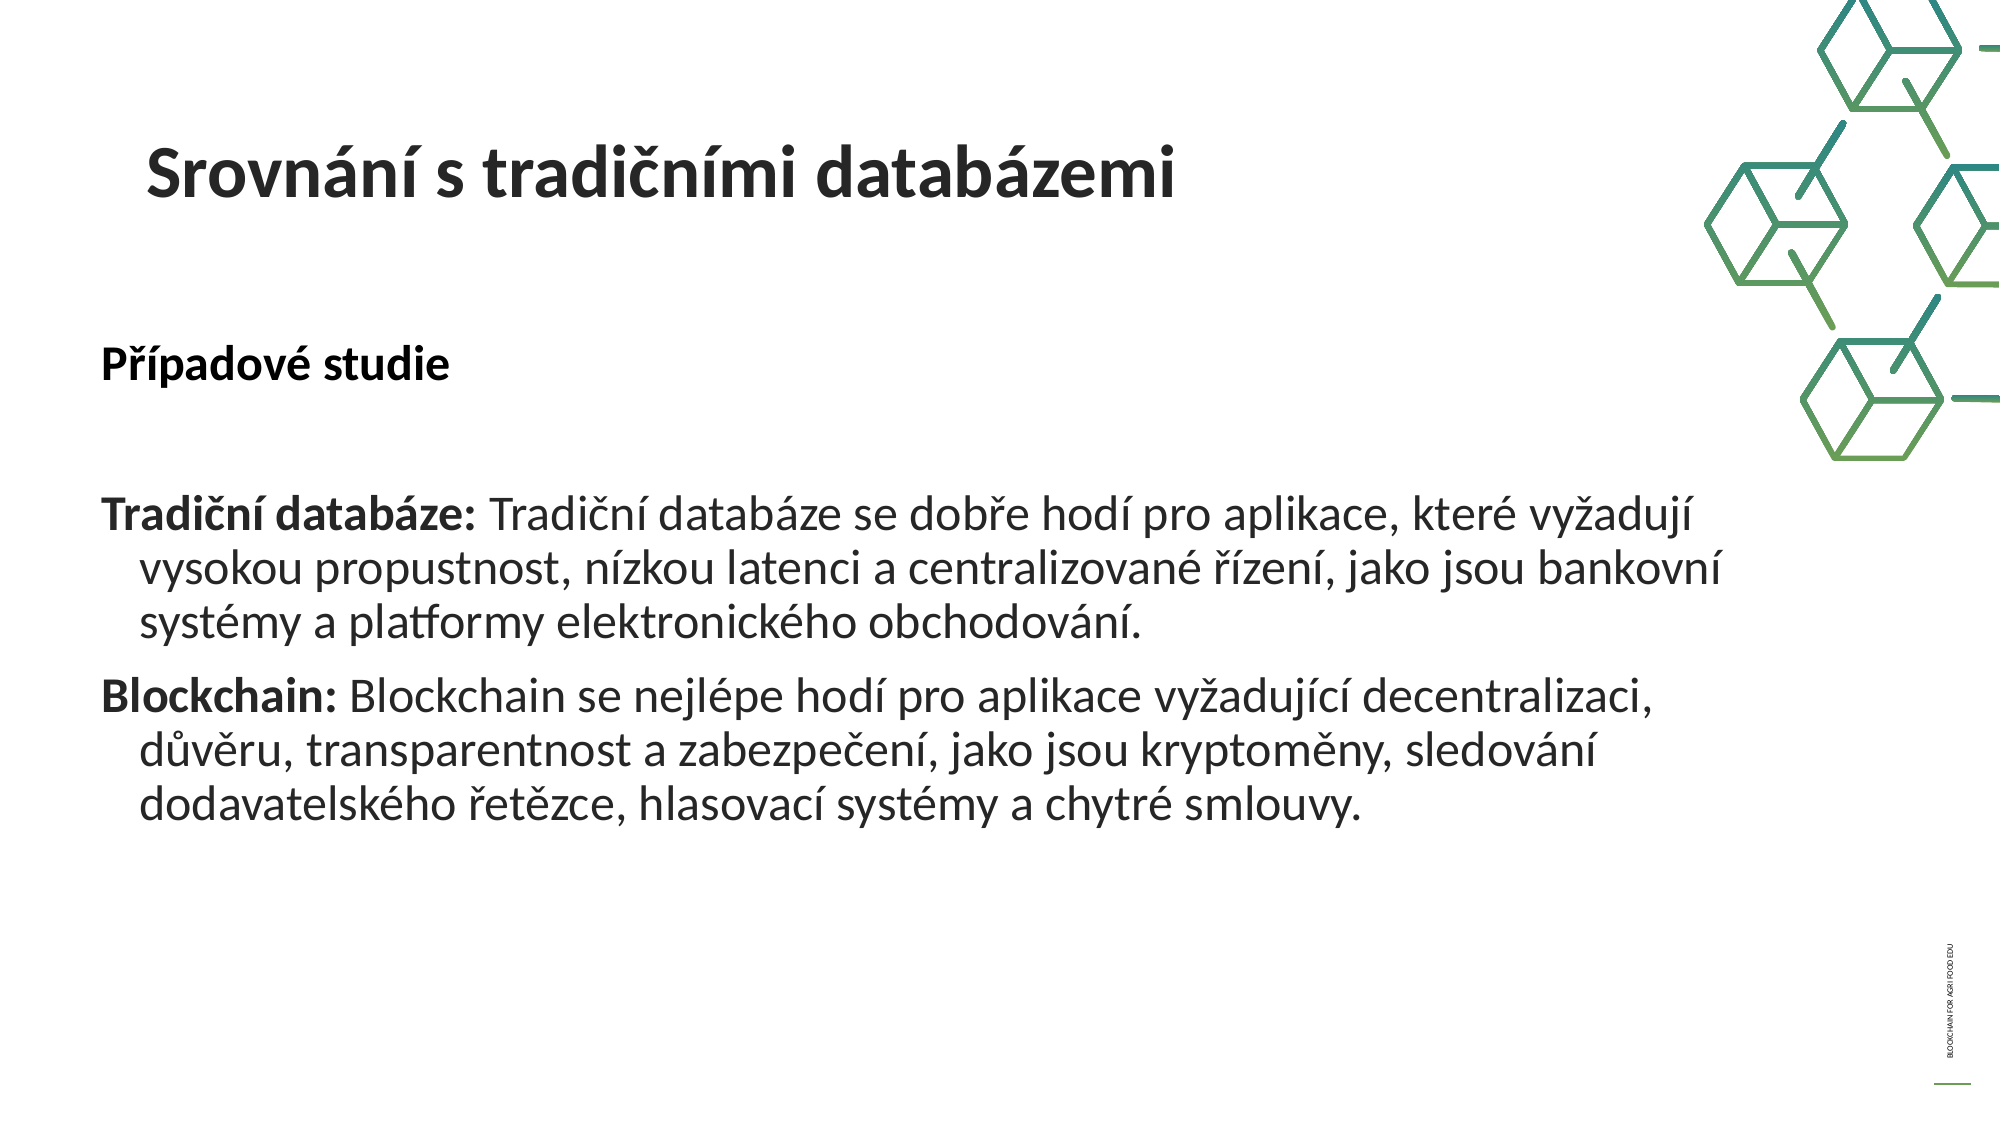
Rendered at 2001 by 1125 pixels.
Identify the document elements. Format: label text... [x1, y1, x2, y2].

list Případové studie Tradiční databáze: Tradiční databáze se dobře hodí pro aplikace, které vyžadují vysokou propustnost, nízkou latenci a centralizované řízení, jako jsou bankovní systémy a platformy elektronického obchodování. Blockchain: Blockchain se nejlépe hodí pro aplikace vyžadující decentralizaci, důvěru, transparentnost a zabezpečení, jako jsou kryptoměny, sledování dodavatelského řetězce, hlasovací systémy a chytré smlouvy. [86, 329, 1825, 1100]
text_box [1703, 0, 2000, 462]
list Srovnání s tradičními databázemi [130, 124, 1698, 337]
